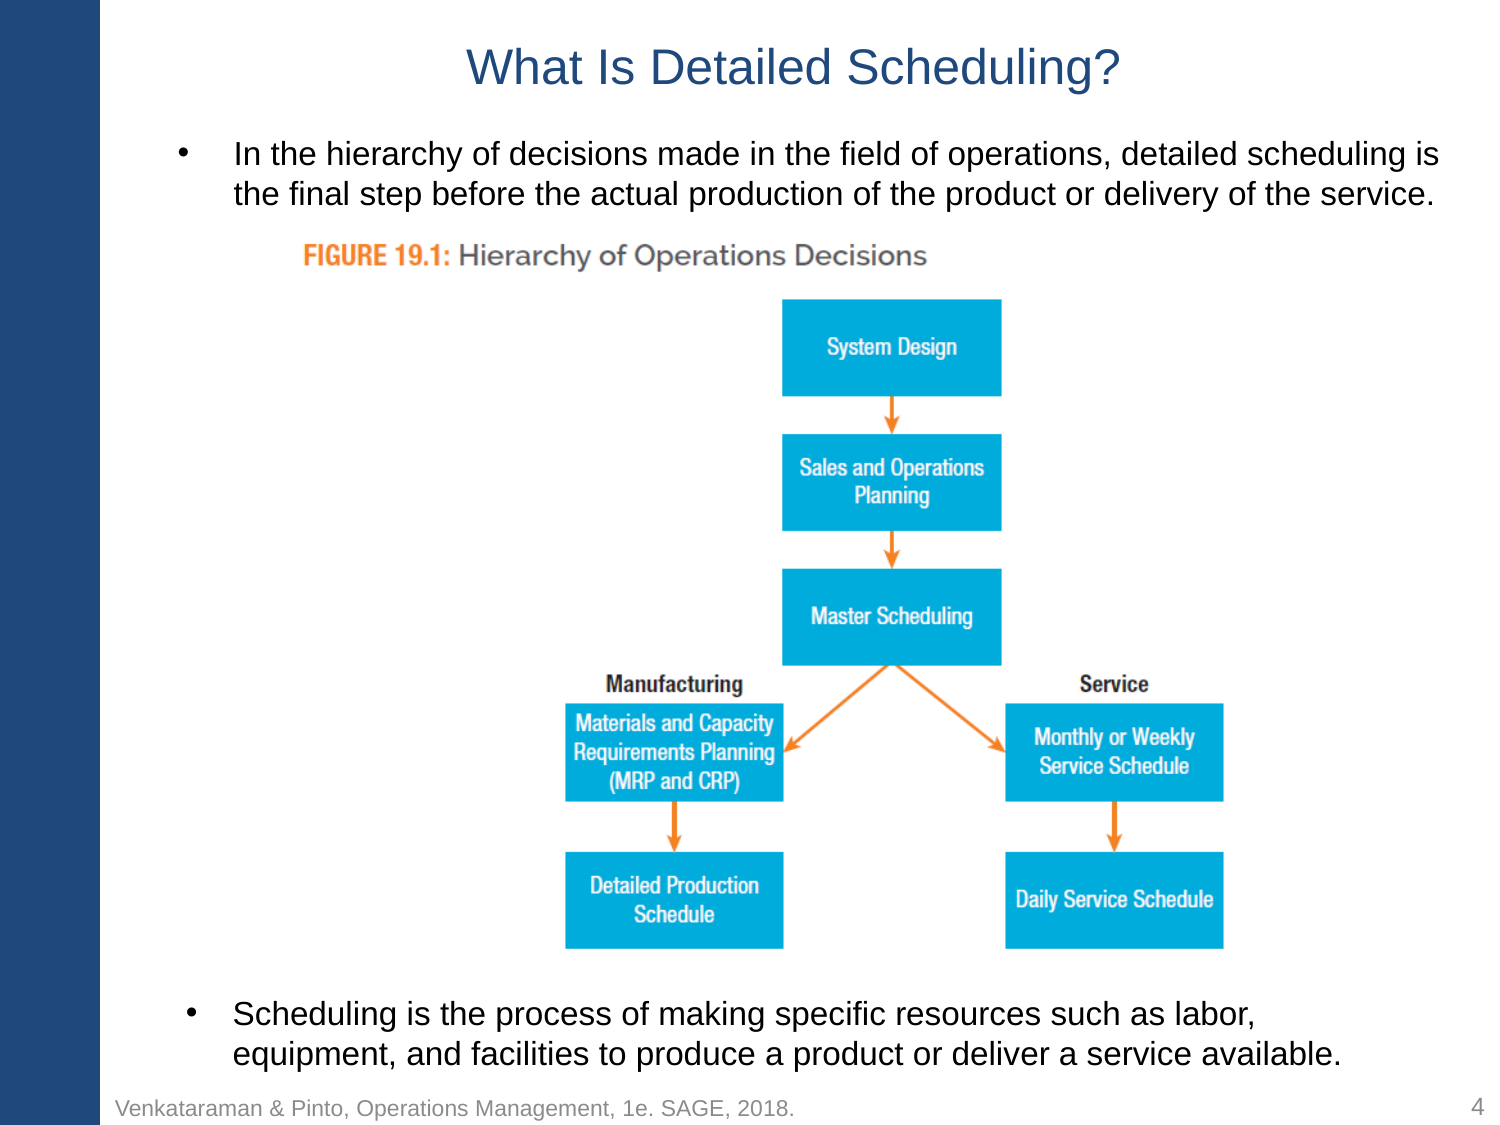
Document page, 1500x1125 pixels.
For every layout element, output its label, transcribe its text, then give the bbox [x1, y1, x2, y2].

footer Venkataraman & Pinto, Operations Management, 1e. SAGE, 2018. [99, 1086, 1250, 1125]
text_box Scheduling is the process of making specific resources such as labor, equipment, and facilities to produce a product or deliver a service available. [171, 984, 1384, 1079]
picture [299, 224, 1276, 988]
list In the hierarchy of decisions made in the field of operations, detailed scheduling is the final step before the actual production of the product or delivery of the service. [162, 125, 1475, 238]
slide_number 4 [1437, 1086, 1500, 1125]
title What Is Detailed Scheduling? [162, 15, 1425, 113]
